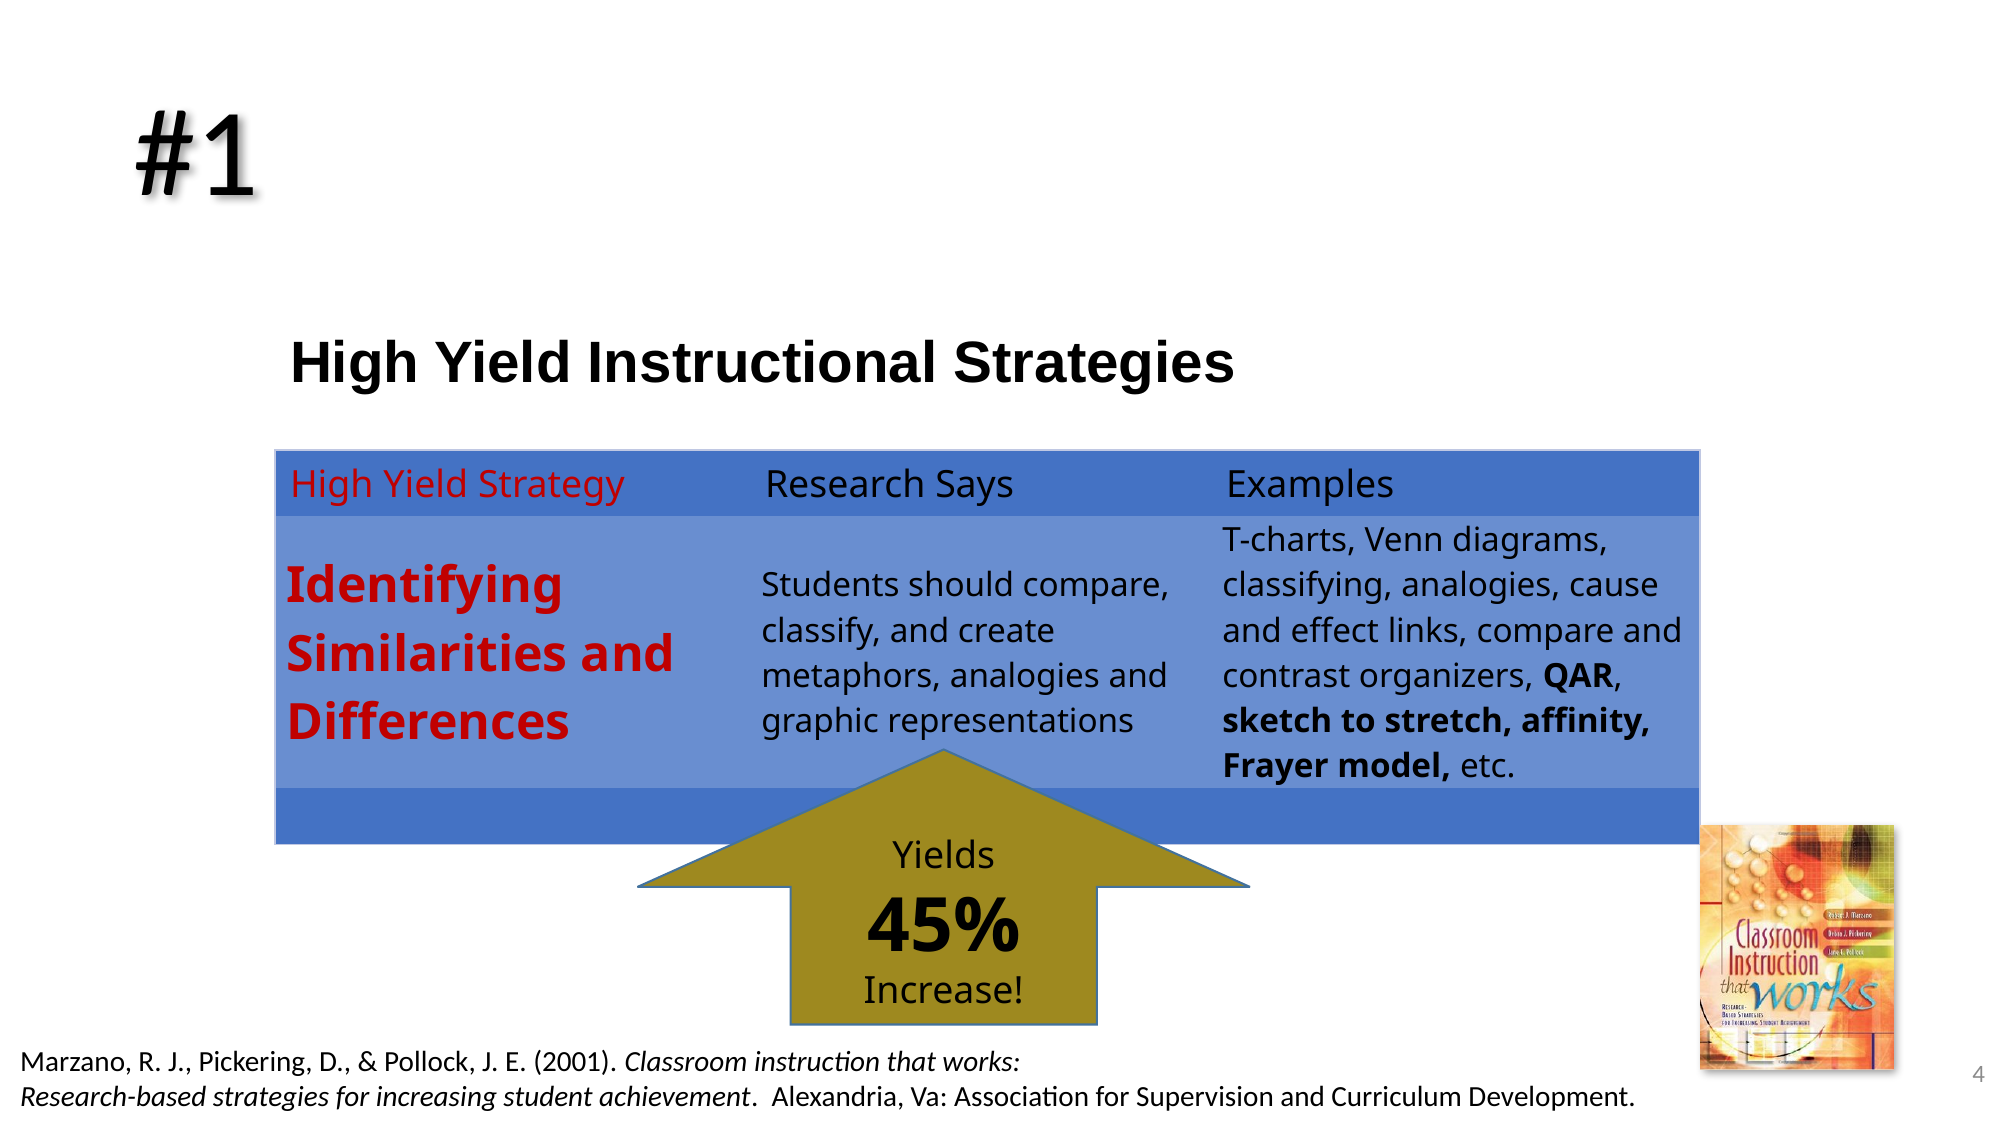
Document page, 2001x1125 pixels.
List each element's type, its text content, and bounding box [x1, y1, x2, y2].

table_header Examples [1211, 451, 1699, 516]
picture [1699, 825, 1894, 1070]
list High Yield Instructional Strategies [275, 324, 1710, 763]
slide_number 4 [1925, 1042, 2000, 1103]
text_box Marzano, R. J., Pickering, D., & Pollock, J. E. (2001). Classroom instruction that works: Research-based strategies for increasing student achievement. Alexandria, Va: Association for Supervision and Curriculum Development. [5, 1035, 1659, 1120]
table_cell Students should compare, classify, and create metaphors, analogies and graphic representations [750, 516, 1211, 788]
table_cell T-charts, Venn diagrams, classifying, analogies, cause and effect links, compare and contrast organizers, QAR, sketch to stretch, affinity, Frayer model, etc. [1211, 516, 1699, 788]
table_header Research Says [750, 451, 1211, 516]
text_box Yields 45% Increase! [637, 748, 1251, 1026]
text_box #1 [118, 63, 275, 228]
table_cell [276, 788, 853, 844]
table_cell [1035, 788, 1699, 844]
table_header High Yield Strategy [276, 451, 750, 516]
table_cell Identifying Similarities and Differences [276, 516, 750, 788]
